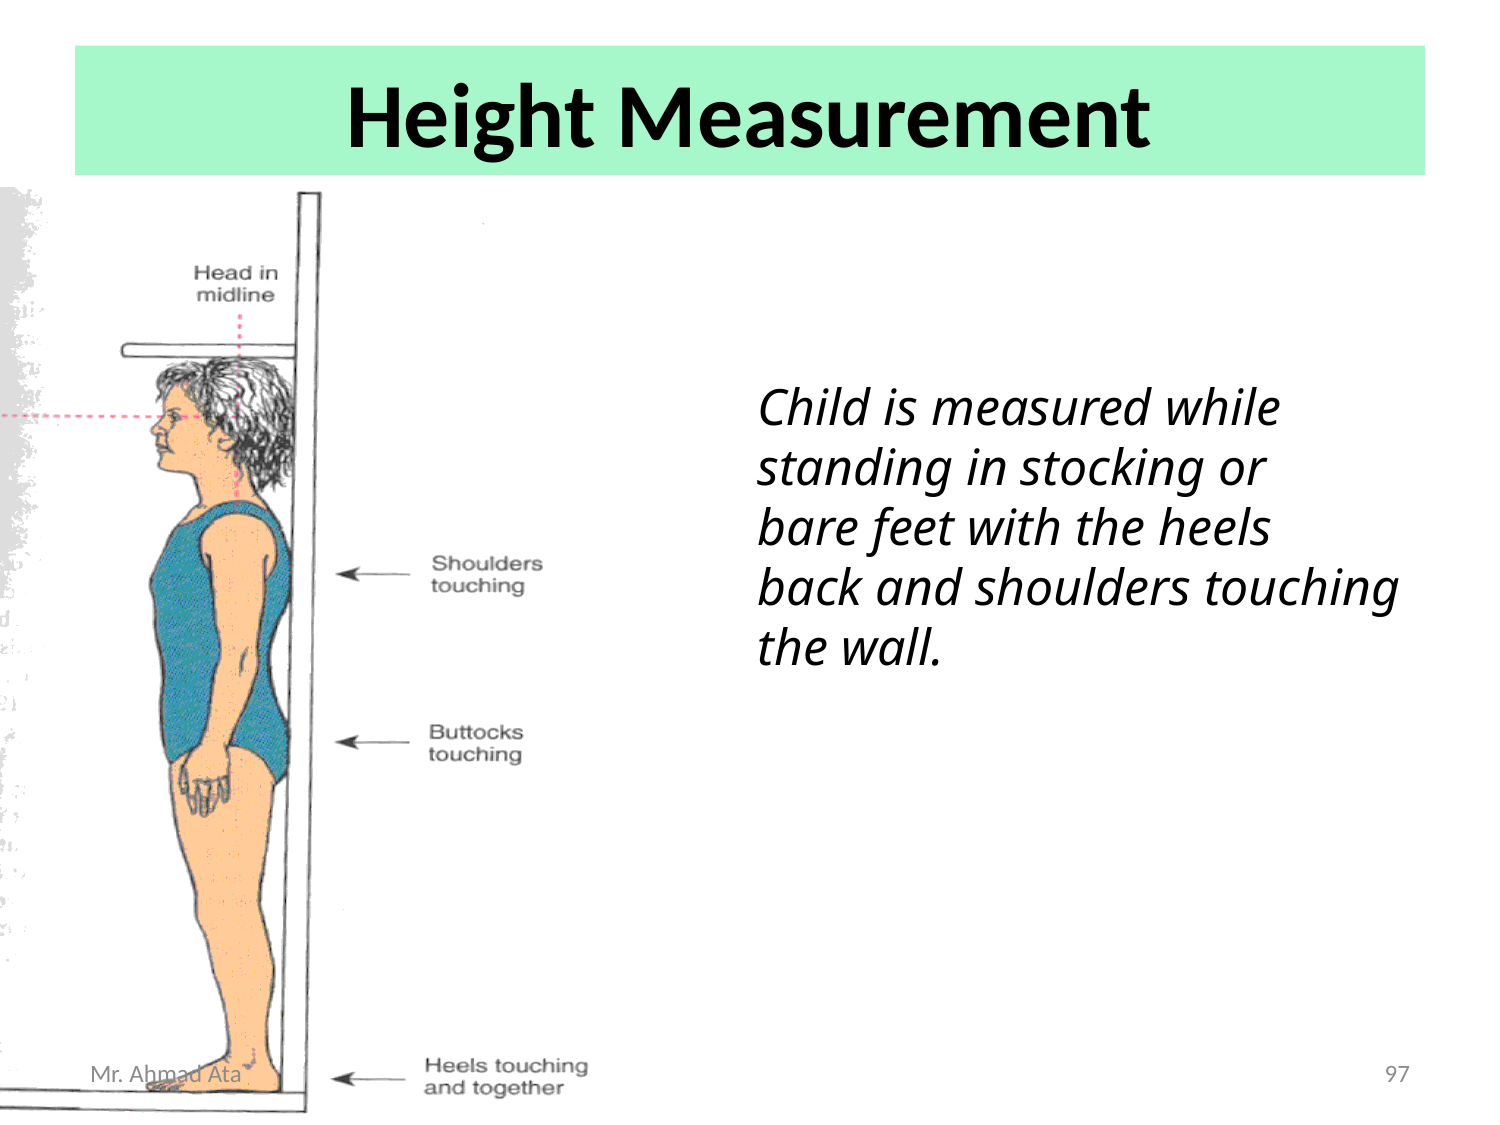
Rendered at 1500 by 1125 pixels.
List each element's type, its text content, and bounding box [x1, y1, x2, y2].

title Height Measurement [75, 45, 1425, 175]
text_box Child is measured while standing in stocking or bare feet with the heels back and shoulders touching the wall. [743, 367, 1429, 683]
picture [0, 187, 601, 1125]
slide_number 97 [1074, 1042, 1425, 1103]
